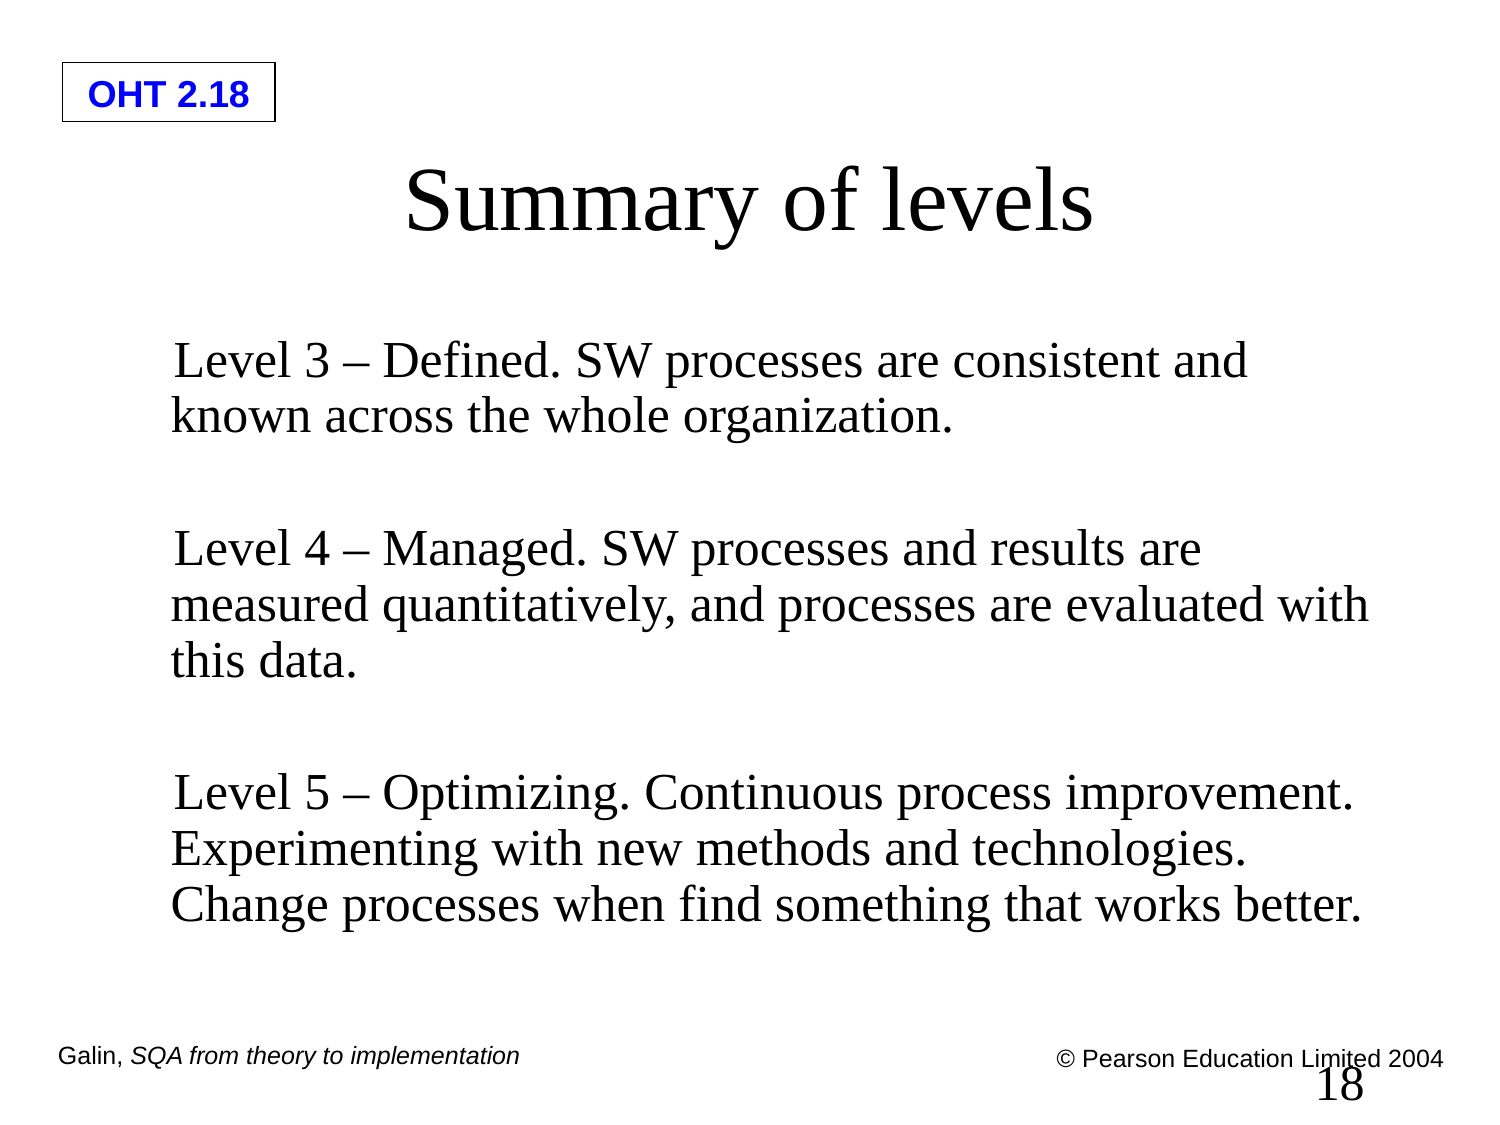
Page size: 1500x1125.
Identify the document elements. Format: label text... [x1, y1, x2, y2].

list Level 3 – Defined. SW processes are consistent and known across the whole organization. Level 4 – Managed. SW processes and results are measured quantitatively, and processes are evaluated with this data. Level 5 – Optimizing. Continuous process improvement. Experimenting with new methods and technologies. Change processes when find something that works better. [112, 324, 1388, 1001]
title Summary of levels [112, 99, 1388, 288]
slide_number 18 [1299, 1042, 1425, 1103]
